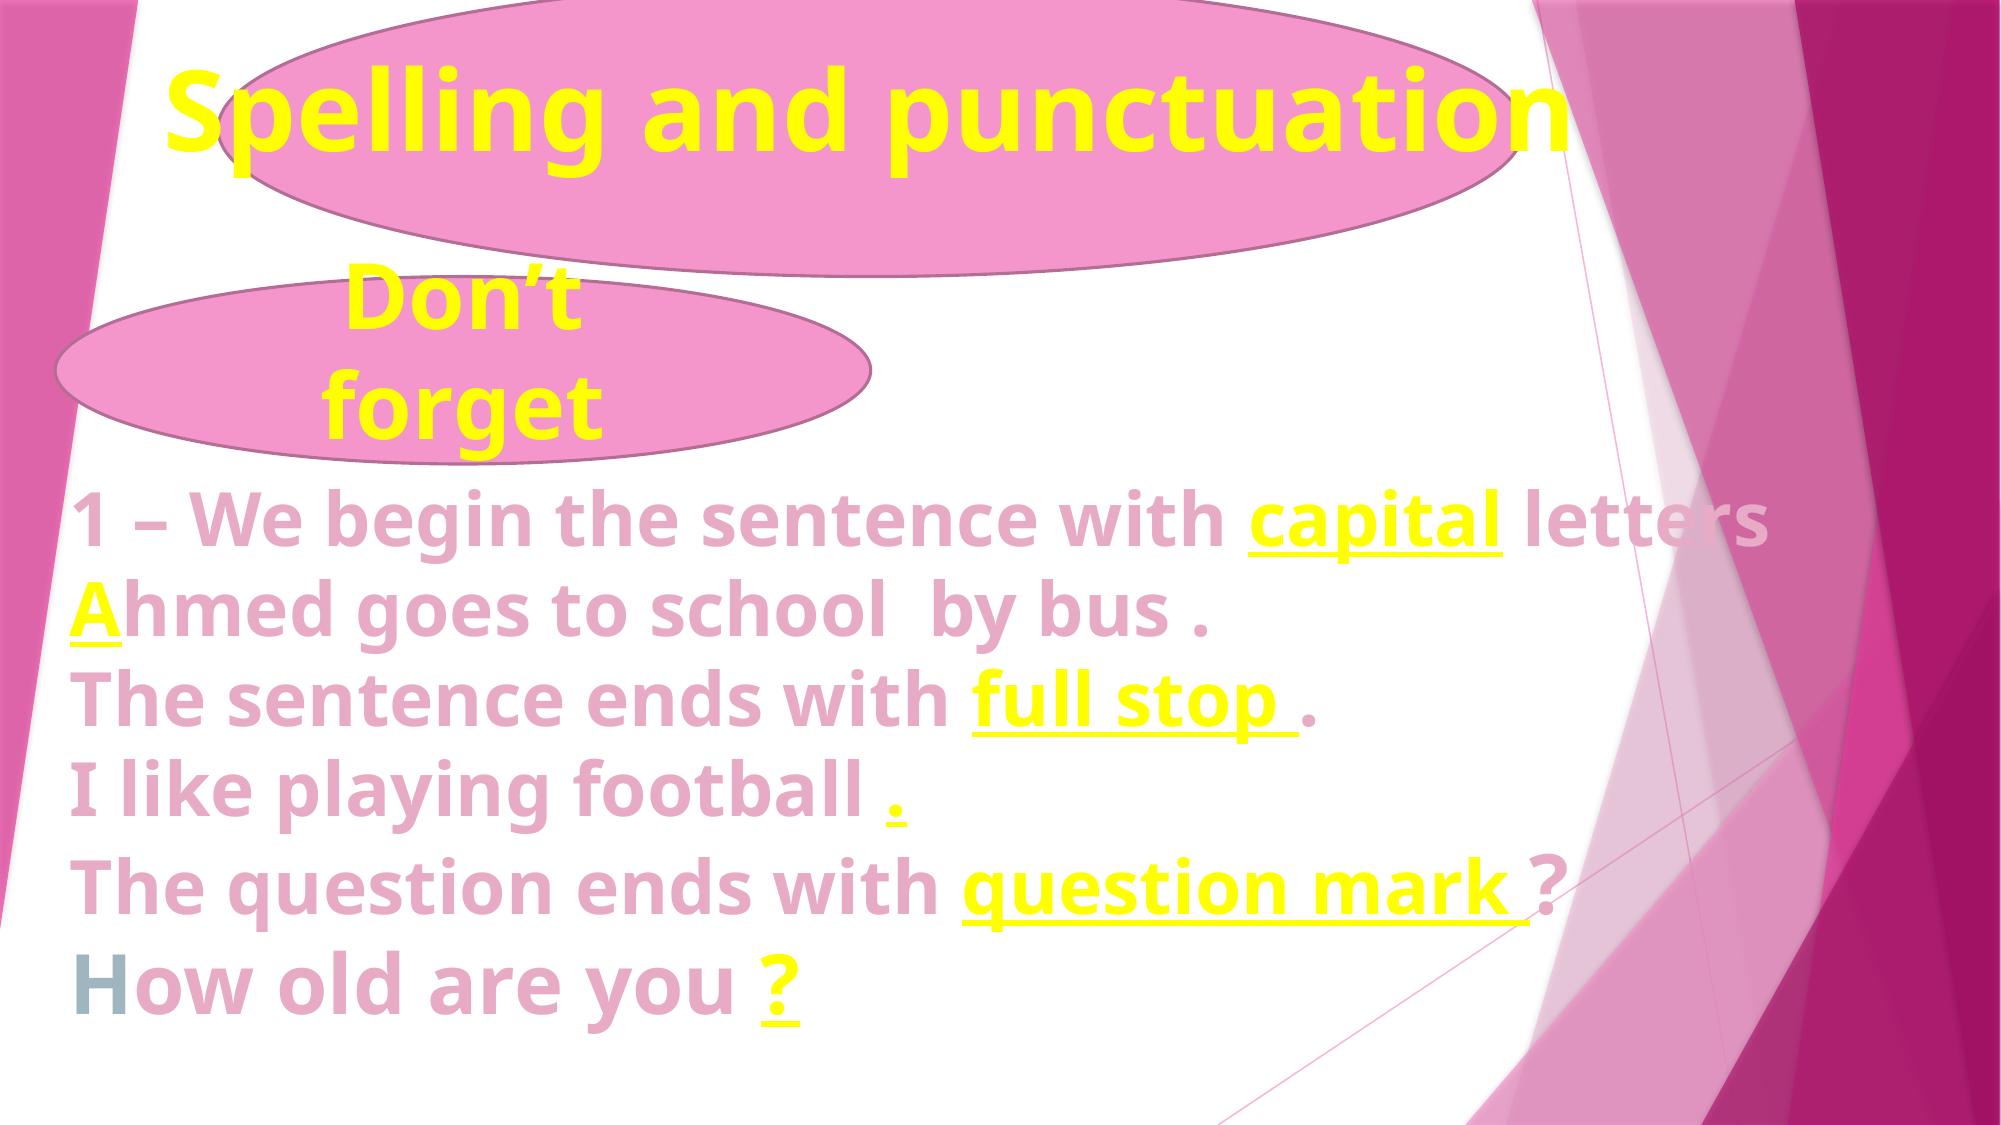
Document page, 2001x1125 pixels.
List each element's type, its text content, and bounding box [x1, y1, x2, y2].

text_box [258, 182, 1483, 279]
text_box [375, 0, 1366, 31]
text_box Don’t forget [53, 274, 873, 464]
text_box 1 – We begin the sentence with capital letters Ahmed goes to school by bus . The sentence ends with full stop . I like playing football . The question ends with question mark ? How old are you ? [55, 464, 2000, 1125]
text_box Spelling and punctuation [148, 31, 1593, 182]
